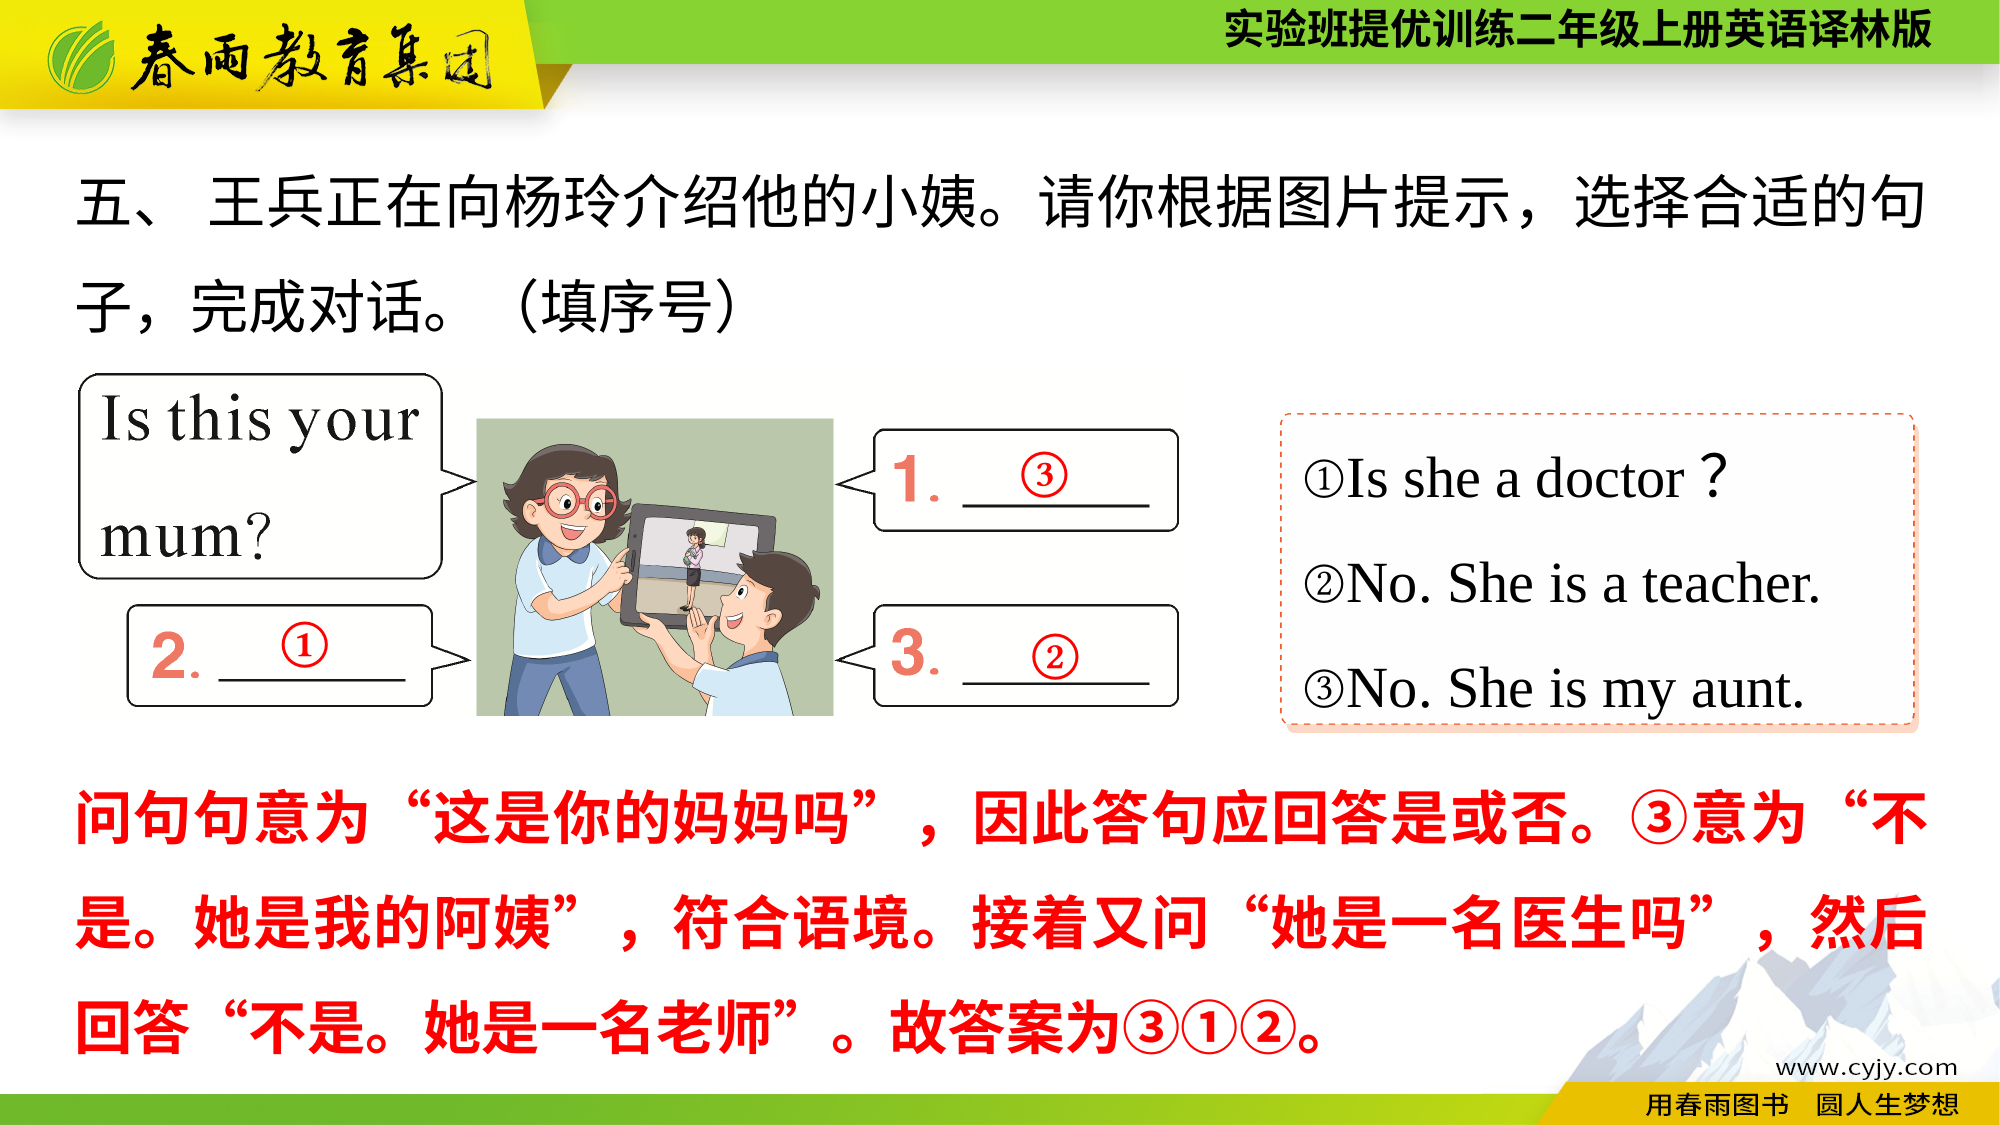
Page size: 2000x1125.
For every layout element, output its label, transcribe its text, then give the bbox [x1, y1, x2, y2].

text_box ①Is she a doctor？ ②No. She is a teacher. ③No. She is my aunt. [1287, 397, 1945, 727]
text_box 问句句意为“这是你的妈妈吗”，因此答句应回答是或否。③意为“不是。她是我的阿姨”，符合语境。接着又问“她是一名医生吗”，然后回答“不是。她是一名老师”。故答案为③①②。 [59, 738, 1944, 1069]
picture [0, 0, 2000, 1125]
list 五、 王兵正在向杨玲介绍他的小姨。请你根据图片提示，选择合适的句子，完成对话。（填序号） [59, 122, 1944, 337]
